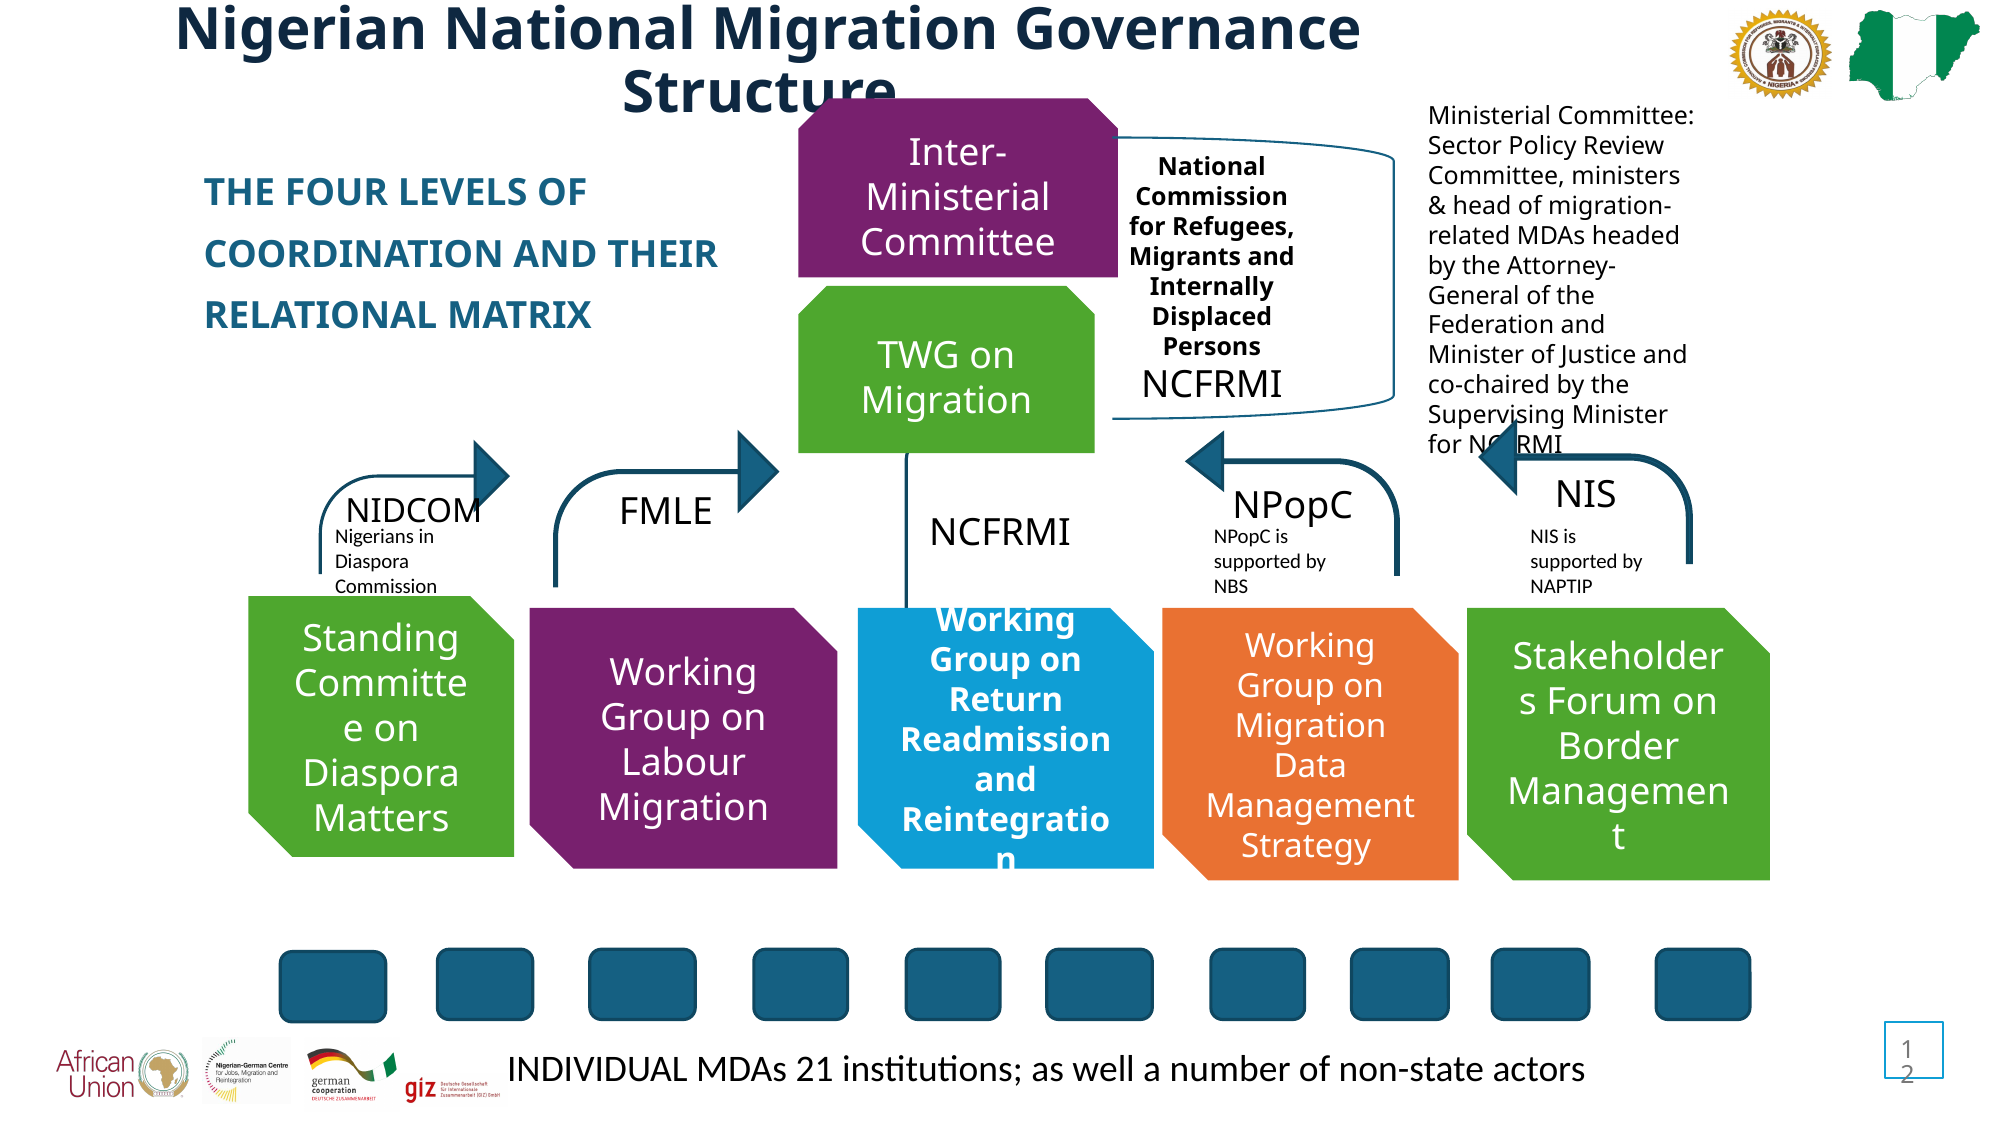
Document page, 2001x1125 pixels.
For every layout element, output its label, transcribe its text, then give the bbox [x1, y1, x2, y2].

text_box TWG on Migration [798, 285, 1095, 454]
text_box [1490, 947, 1591, 1022]
text_box [1349, 947, 1450, 1022]
text_box NIS [1478, 418, 1693, 565]
title Nigerian National Migration Governance Structure [20, 0, 1516, 128]
text_box Standing Committee on Diaspora Matters [248, 596, 515, 857]
text_box Ministerial Committee: Sector Policy Review Committee, ministers & head of migration-related MDAs headed by the Attorney-General of the Federation and Minister of Justice and co-chaired by the Supervising Minister for NCFRMI [1413, 92, 1713, 467]
text_box [1654, 947, 1752, 1022]
text_box NIDCOM [321, 439, 511, 515]
text_box [904, 947, 1002, 1022]
text_box INDIVIDUAL MDAs 21 institutions; as well a number of non-state actors [509, 1037, 1635, 1097]
text_box FMLE [553, 429, 780, 588]
text_box THE FOUR LEVELS OF COORDINATION AND THEIR RELATIONAL MATRIX [188, 166, 833, 795]
text_box [1045, 947, 1154, 1022]
text_box NCFRMI [904, 454, 909, 607]
text_box NIS is supported by NAPTIP [1515, 515, 1680, 606]
text_box [588, 947, 697, 1022]
text_box National Commission for Refugees, Migrants and Internally Displaced Persons NCFRMI [1112, 136, 1395, 420]
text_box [56, 1036, 509, 1113]
text_box [278, 949, 388, 1024]
slide_number 12 [1884, 1021, 1944, 1079]
text_box [435, 947, 535, 1022]
text_box Stakeholders Forum on Border Management [1467, 607, 1770, 881]
text_box Inter-Ministerial Committee [798, 98, 1118, 278]
text_box [752, 947, 850, 1022]
text_box [1209, 947, 1307, 1022]
text_box Working Group on Return Readmission and Reintegration [857, 607, 1154, 869]
text_box Working Group on Migration Data Management Strategy [1162, 607, 1459, 881]
text_box Nigerians in Diaspora Commission [320, 515, 508, 606]
text_box NPopC is supported by NBS [1199, 515, 1375, 606]
text_box Working Group on Labour Migration [529, 607, 838, 869]
text_box NPopC [1184, 430, 1400, 576]
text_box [1727, 8, 1981, 102]
